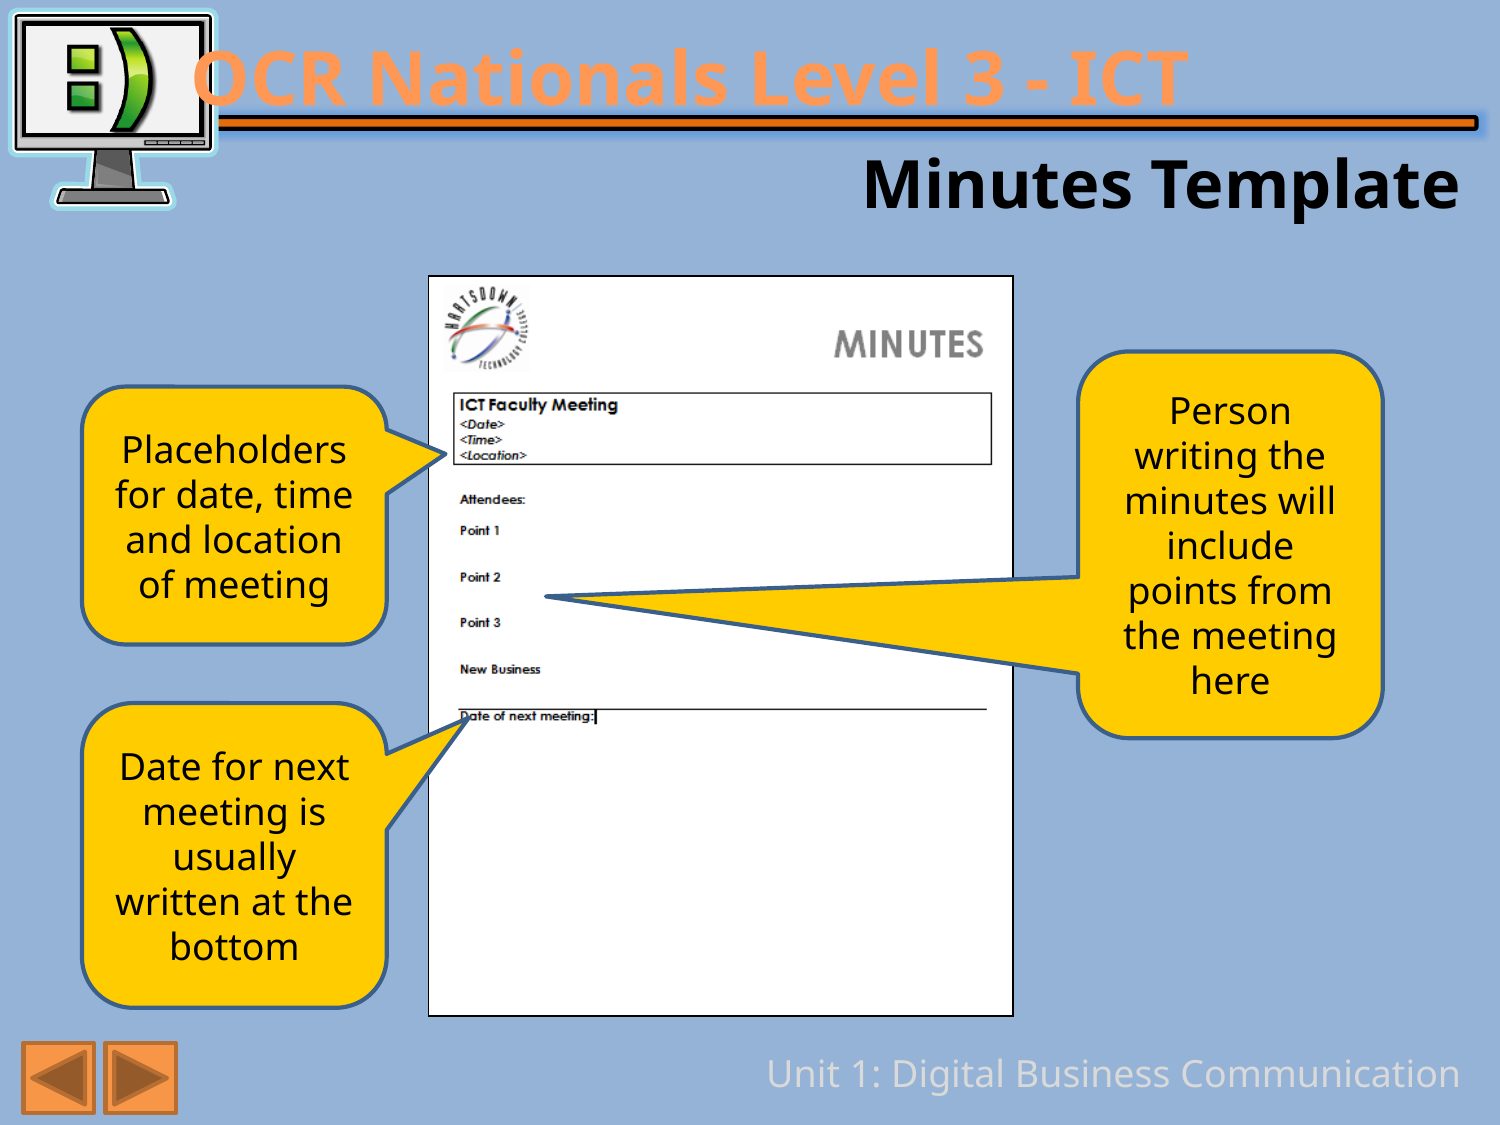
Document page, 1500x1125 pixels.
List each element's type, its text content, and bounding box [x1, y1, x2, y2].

text_box Person writing the minutes will include points from the meeting here [1018, 349, 1385, 741]
picture [428, 276, 1013, 1016]
title Minutes Template [187, 117, 1477, 247]
picture [48, 21, 172, 139]
text_box Date for next meeting is usually written at the bottom [79, 700, 423, 1010]
text_box Placeholders for date, time and location of meeting [79, 384, 423, 647]
